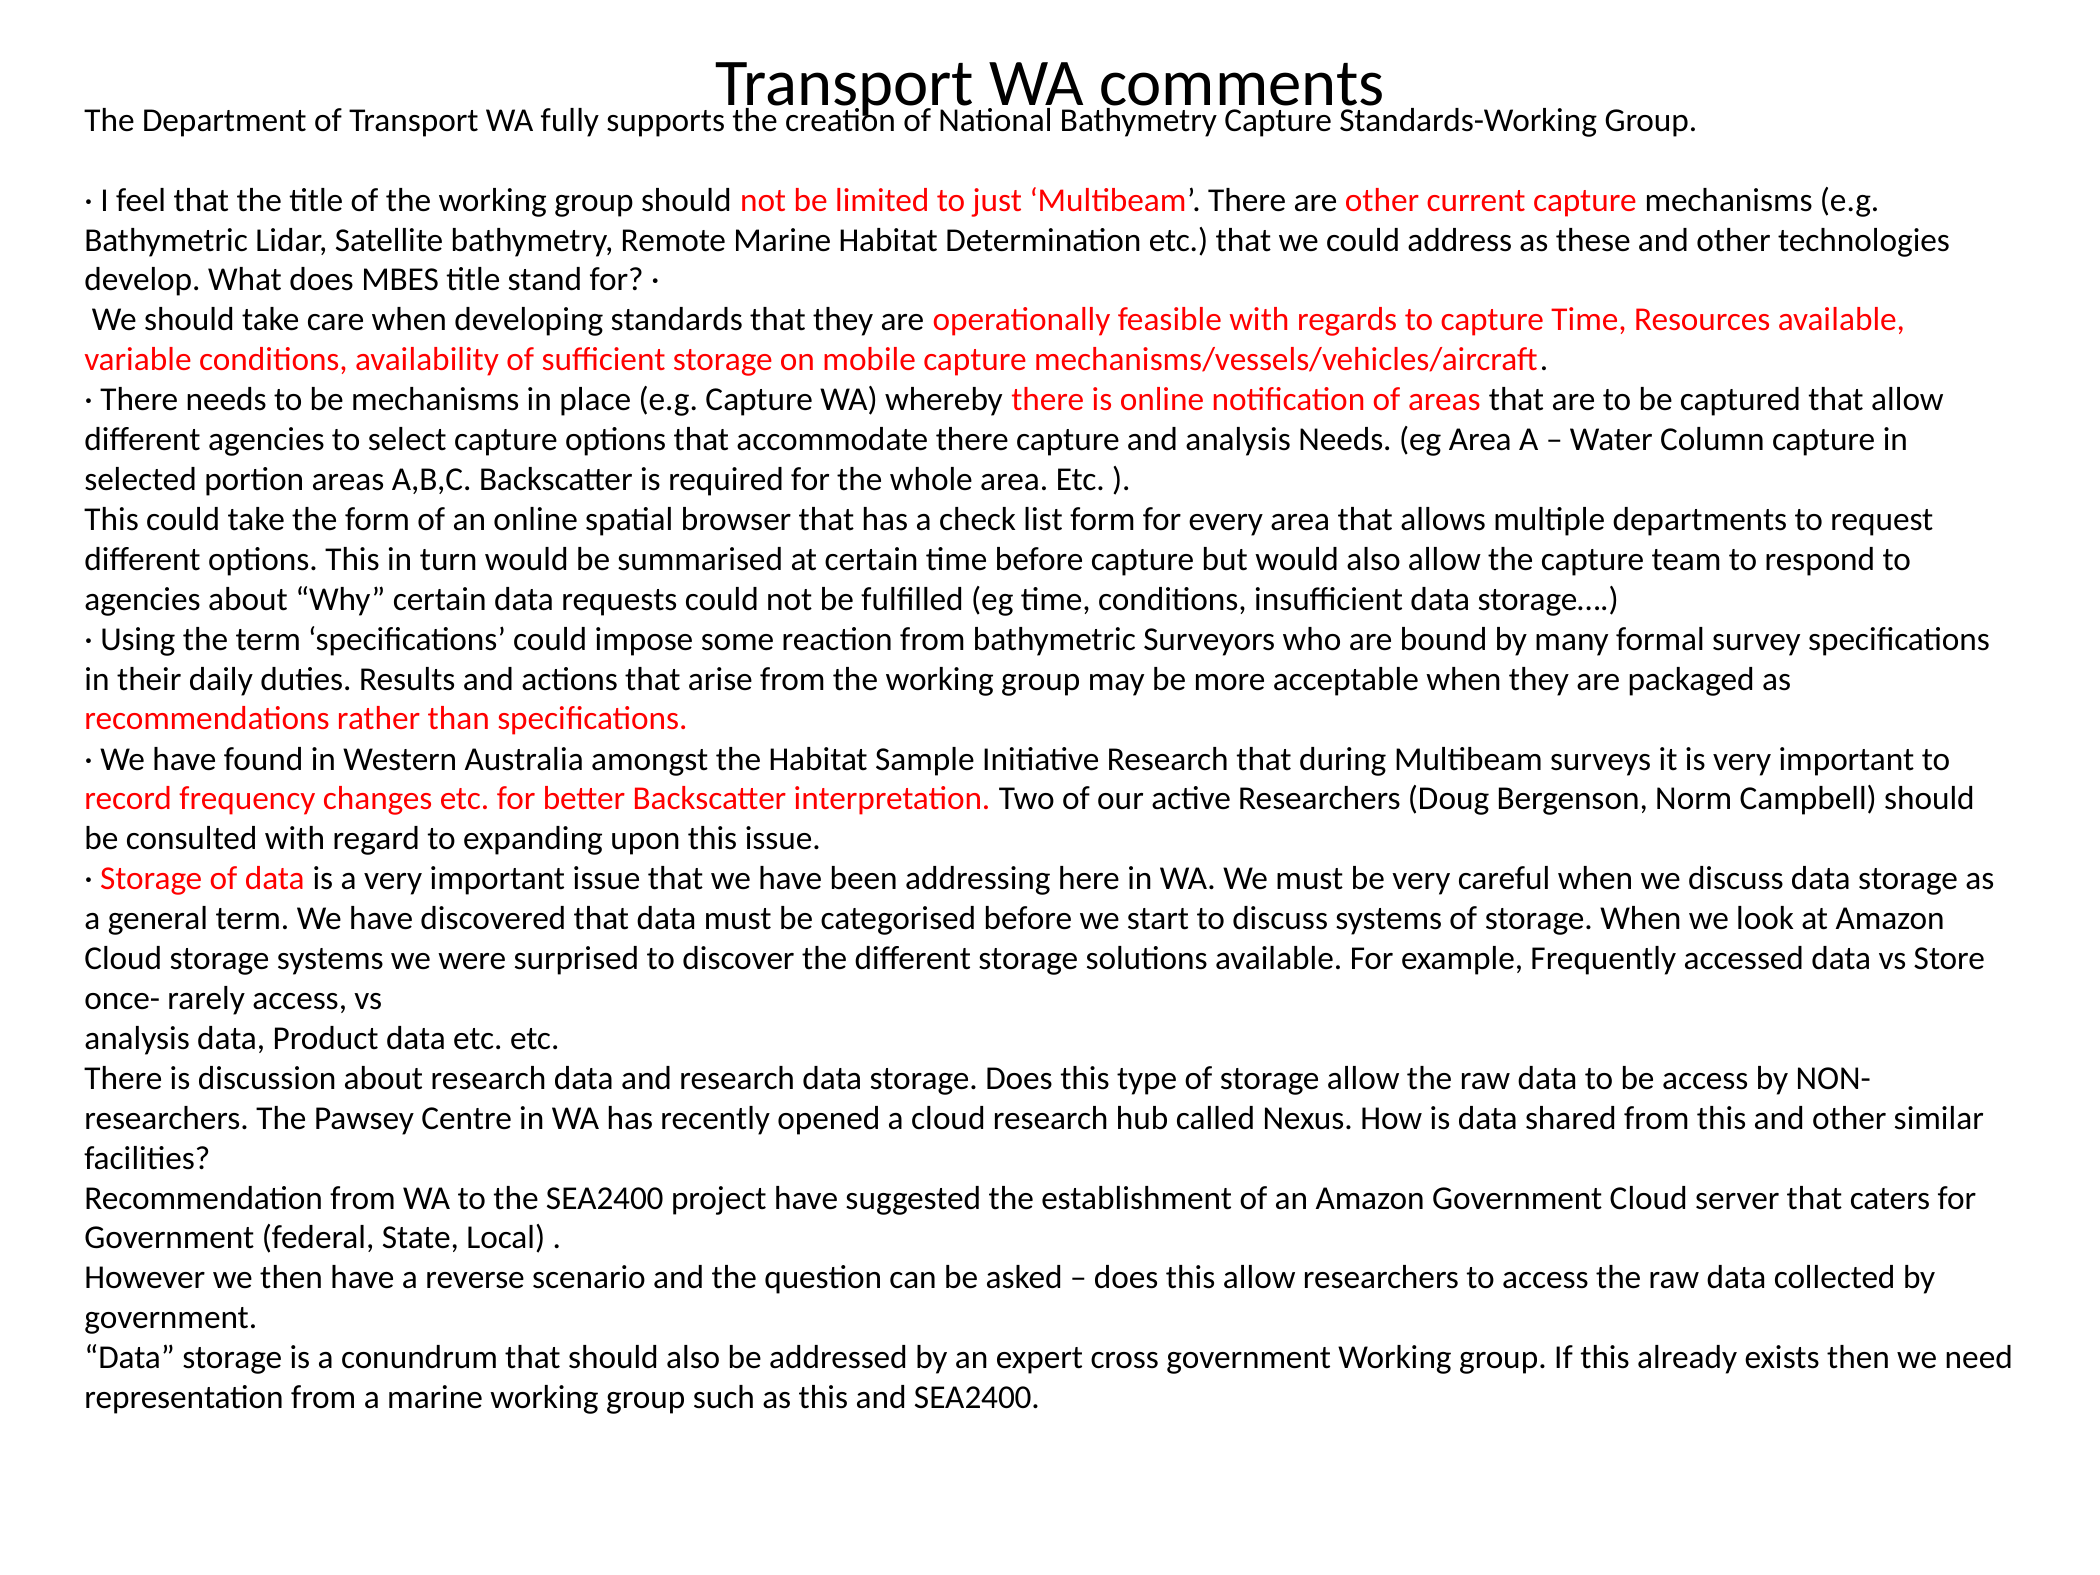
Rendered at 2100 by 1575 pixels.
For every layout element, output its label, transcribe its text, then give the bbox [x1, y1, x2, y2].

title Transport WA comments [105, 7, 1995, 90]
text_box The Department of Transport WA fully supports the creation of National Bathymetry Capture Standards-Working Group. · I feel that the title of the working group should not be limited to just ‘Multibeam’. There are other current capture mechanisms (e.g. Bathymetric Lidar, Satellite bathymetry, Remote Marine Habitat Determination etc.) that we could address as these and other technologies develop. What does MBES title stand for? · We should take care when developing standards that they are operationally feasible with regards to capture Time, Resources available, variable conditions, availability of sufficient storage on mobile capture mechanisms/vessels/vehicles/aircraft. · There needs to be mechanisms in place (e.g. Capture WA) whereby there is online notification of areas that are to be captured that allow different agencies to select capture options that accommodate there capture and analysis Needs. (eg Area A – Water Column capture in selected portion areas A,B,C. Backscatter is required for the whole area. Etc. ). This could take the form of an online spatial browser that has a check list form for every area that allows multiple departments to request different options. This in turn would be summarised at certain time before capture but would also allow the capture team to respond to agencies about “Why” certain data requests could not be fulfilled (eg time, conditions, insufficient data storage….) · Using the term ‘specifications’ could impose some reaction from bathymetric Surveyors who are bound by many formal survey specifications in their daily duties. Results and actions that arise from the working group may be more acceptable when they are packaged as recommendations rather than specifications. · We have found in Western Australia amongst the Habitat Sample Initiative Research that during Multibeam surveys it is very important to record frequency changes etc. for better Backscatter interpretation. Two of our active Researchers (Doug Bergenson, Norm Campbell) should be consulted with regard to expanding upon this issue. · Storage of data is a very important issue that we have been addressing here in WA. We must be very careful when we discuss data storage as a general term. We have discovered that data must be categorised before we start to discuss systems of storage. When we look at Amazon Cloud storage systems we were surprised to discover the different storage solutions available. For example, Frequently accessed data vs Store once- rarely access, vs analysis data, Product data etc. etc. There is discussion about research data and research data storage. Does this type of storage allow the raw data to be access by NON-researchers. The Pawsey Centre in WA has recently opened a cloud research hub called Nexus. How is data shared from this and other similar facilities? Recommendation from WA to the SEA2400 project have suggested the establishment of an Amazon Government Cloud server that caters for Government (federal, State, Local) . However we then have a reverse scenario and the question can be asked – does this allow researchers to access the raw data collected by government. “Data” storage is a conundrum that should also be addressed by an expert cross government Working group. If this already exists then we need representation from a marine working group such as this and SEA2400. [69, 90, 2031, 1423]
